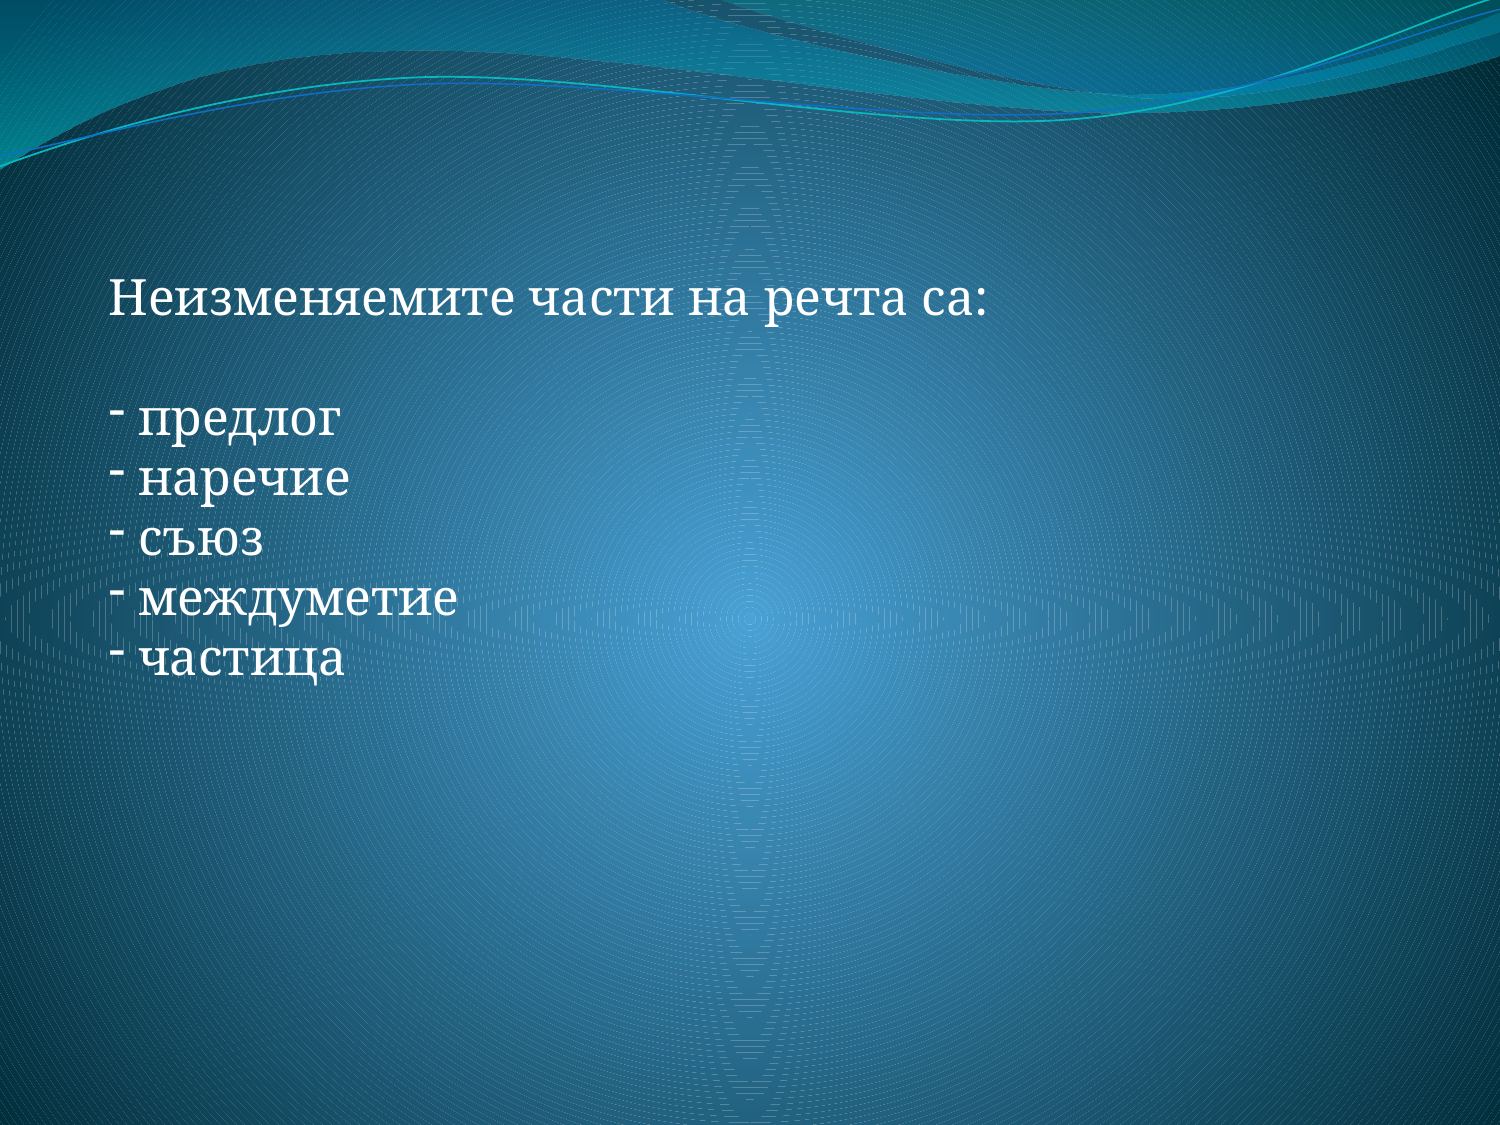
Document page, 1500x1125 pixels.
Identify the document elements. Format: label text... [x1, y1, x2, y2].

text_box Неизменяемите части на речта са: предлог наречие съюз междуметие частица [93, 257, 1360, 693]
